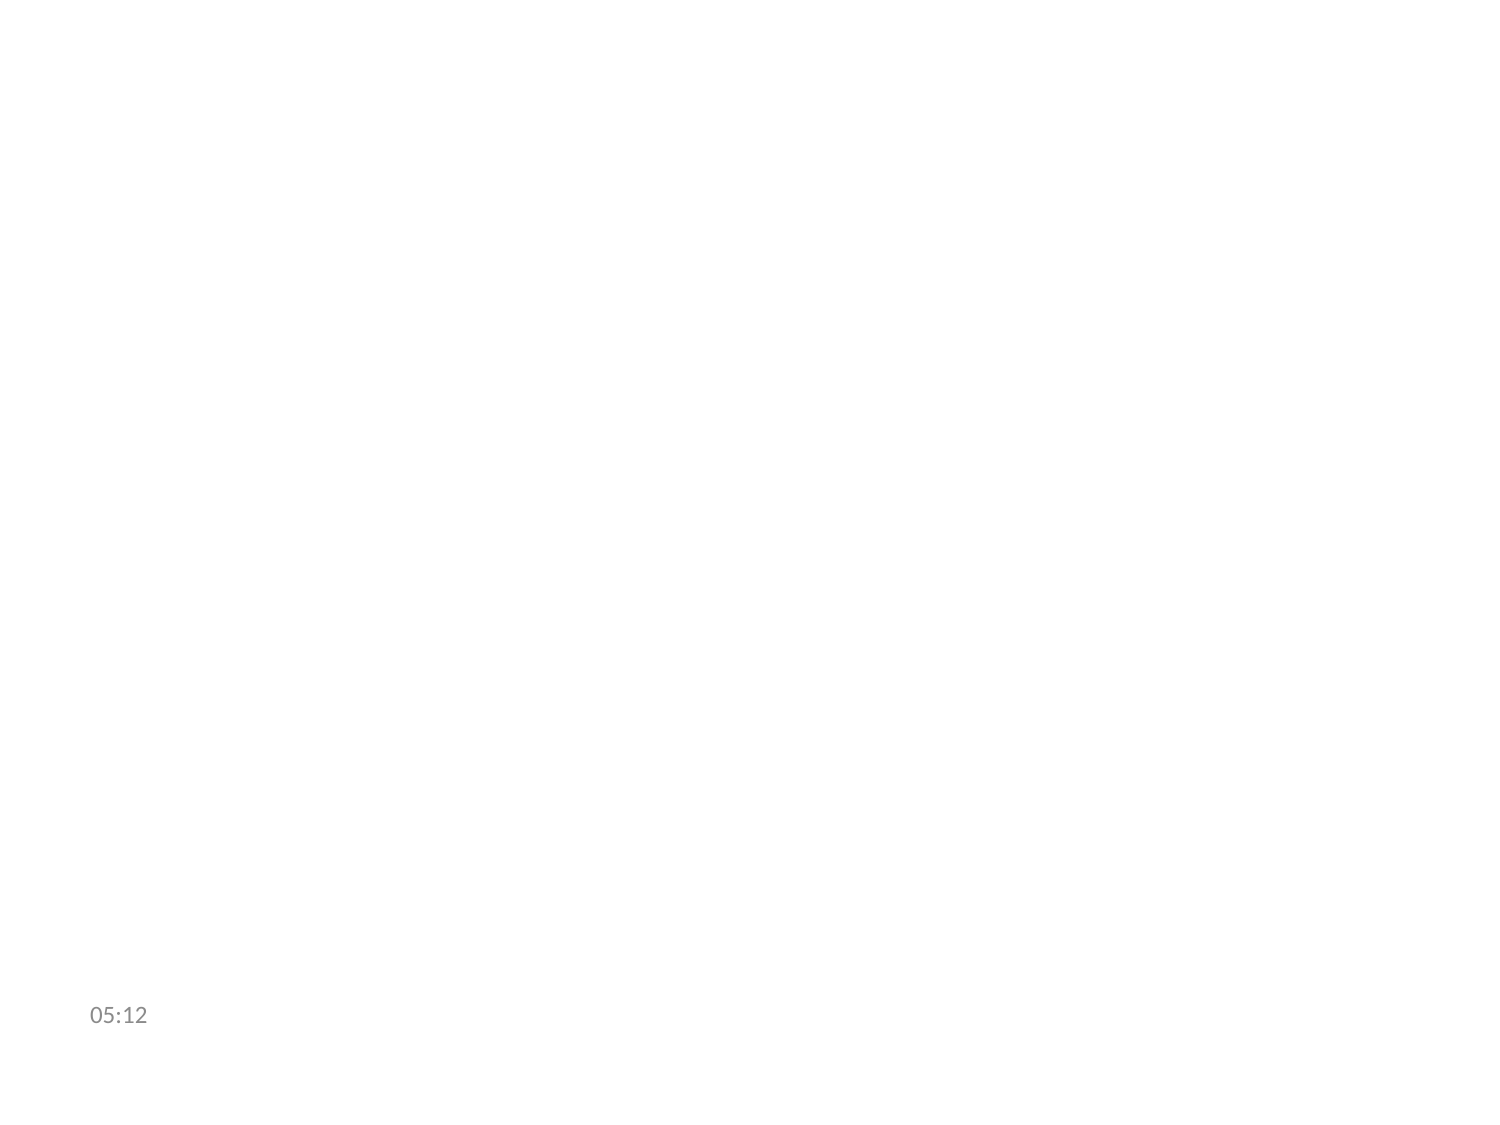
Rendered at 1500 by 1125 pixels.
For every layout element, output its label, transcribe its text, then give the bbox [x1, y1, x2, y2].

text_box 15:35 [75, 983, 425, 1044]
